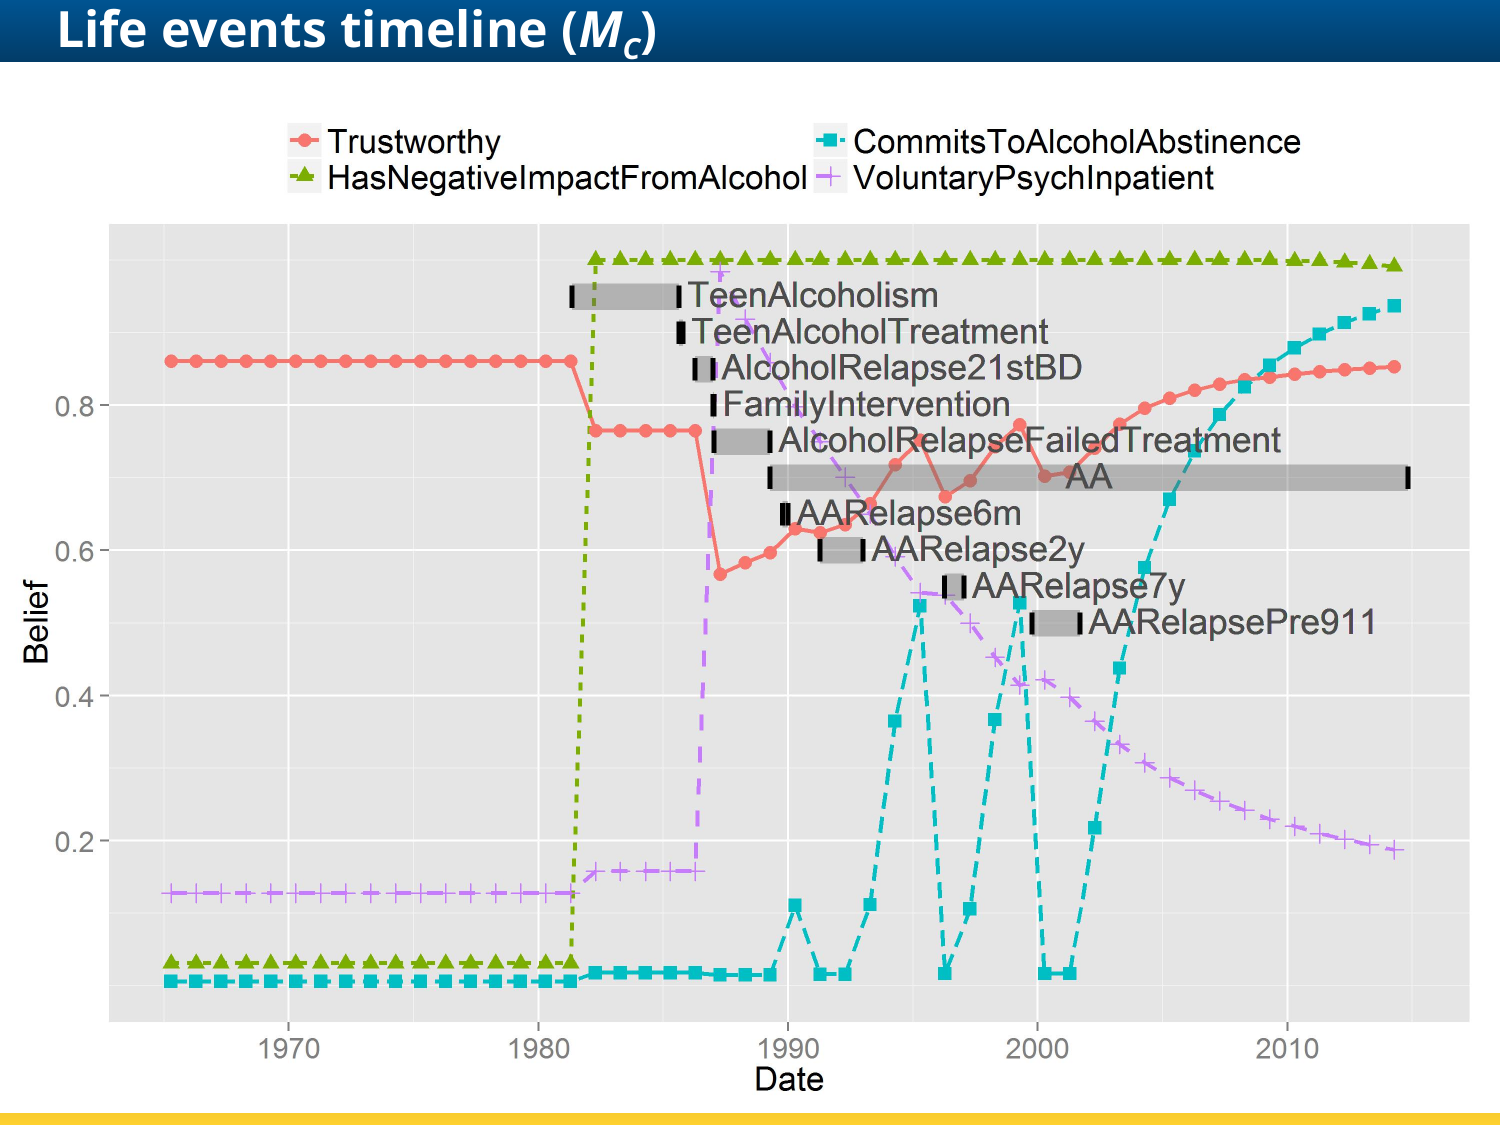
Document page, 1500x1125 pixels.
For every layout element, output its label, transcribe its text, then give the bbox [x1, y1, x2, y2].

slide_number 29 [1312, 1119, 1500, 1125]
text_box Life events timeline (MC) [41, 0, 1462, 60]
picture [0, 62, 1500, 1113]
